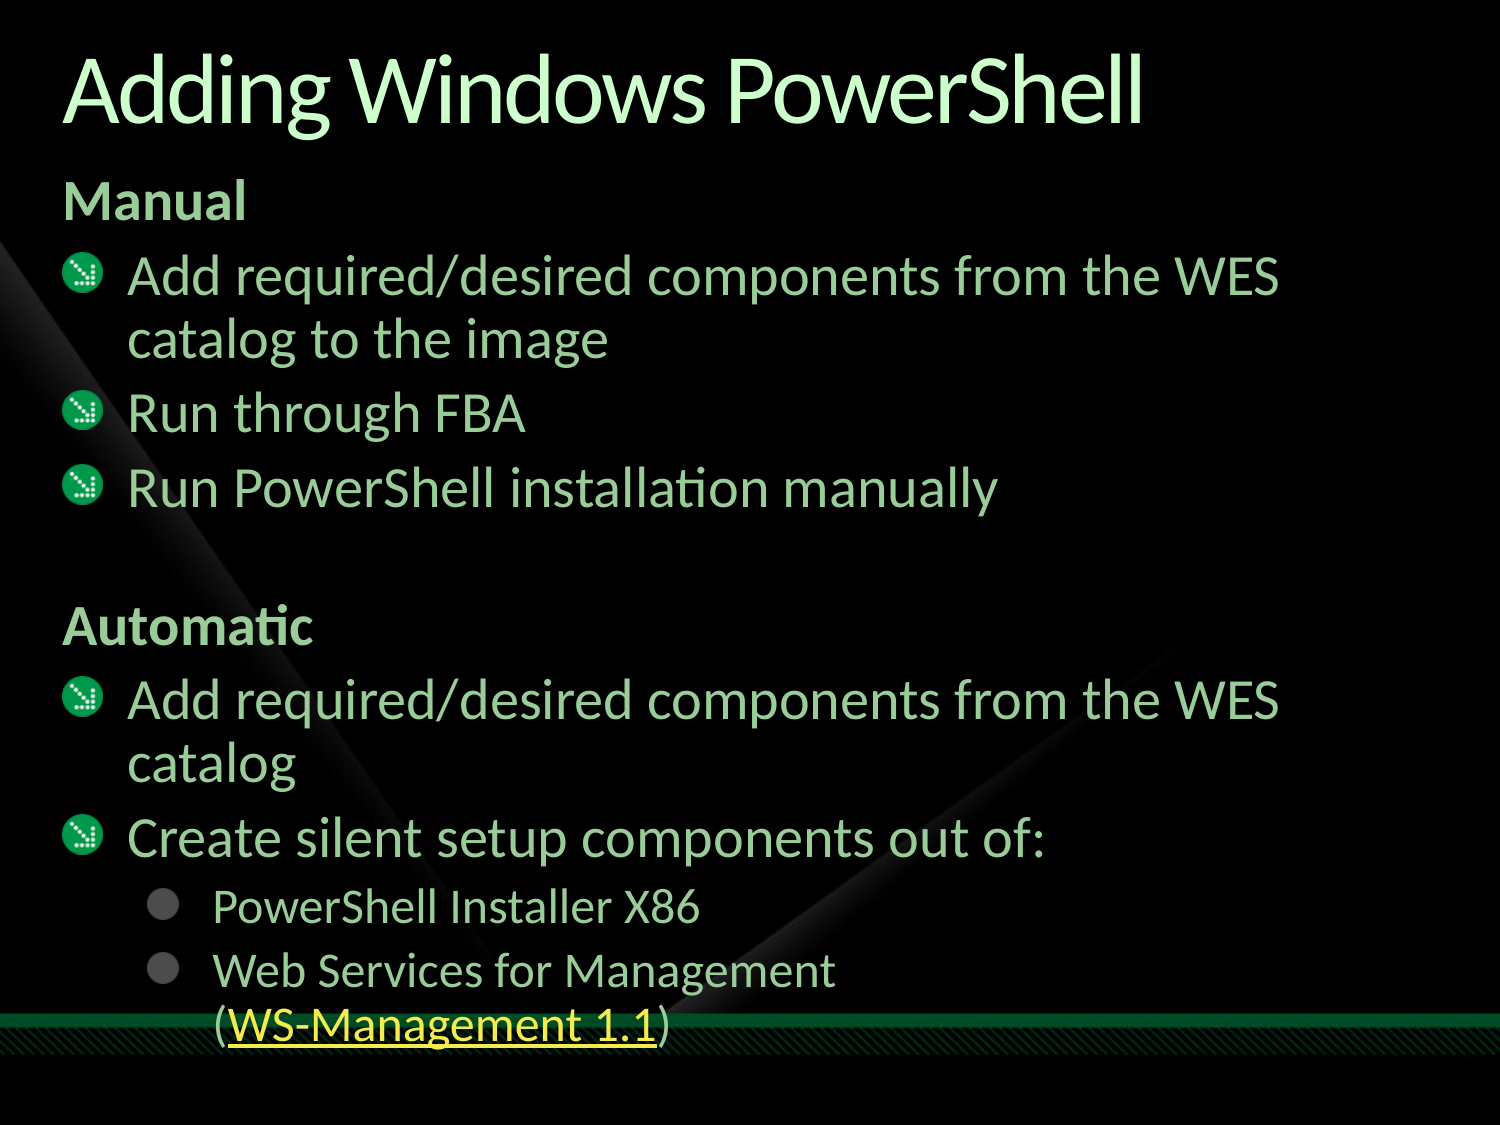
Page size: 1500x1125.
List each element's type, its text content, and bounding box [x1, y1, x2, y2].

list Manual Add required/desired components from the WES catalog to the image Run through FBA Run PowerShell installation manually Automatic Add required/desired components from the WES catalog Create silent setup components out of: PowerShell Installer X86 Web Services for Management (WS-Management 1.1) [62, 170, 1438, 533]
title Adding Windows PowerShell [62, 37, 1438, 147]
picture [0, 0, 1500, 1125]
